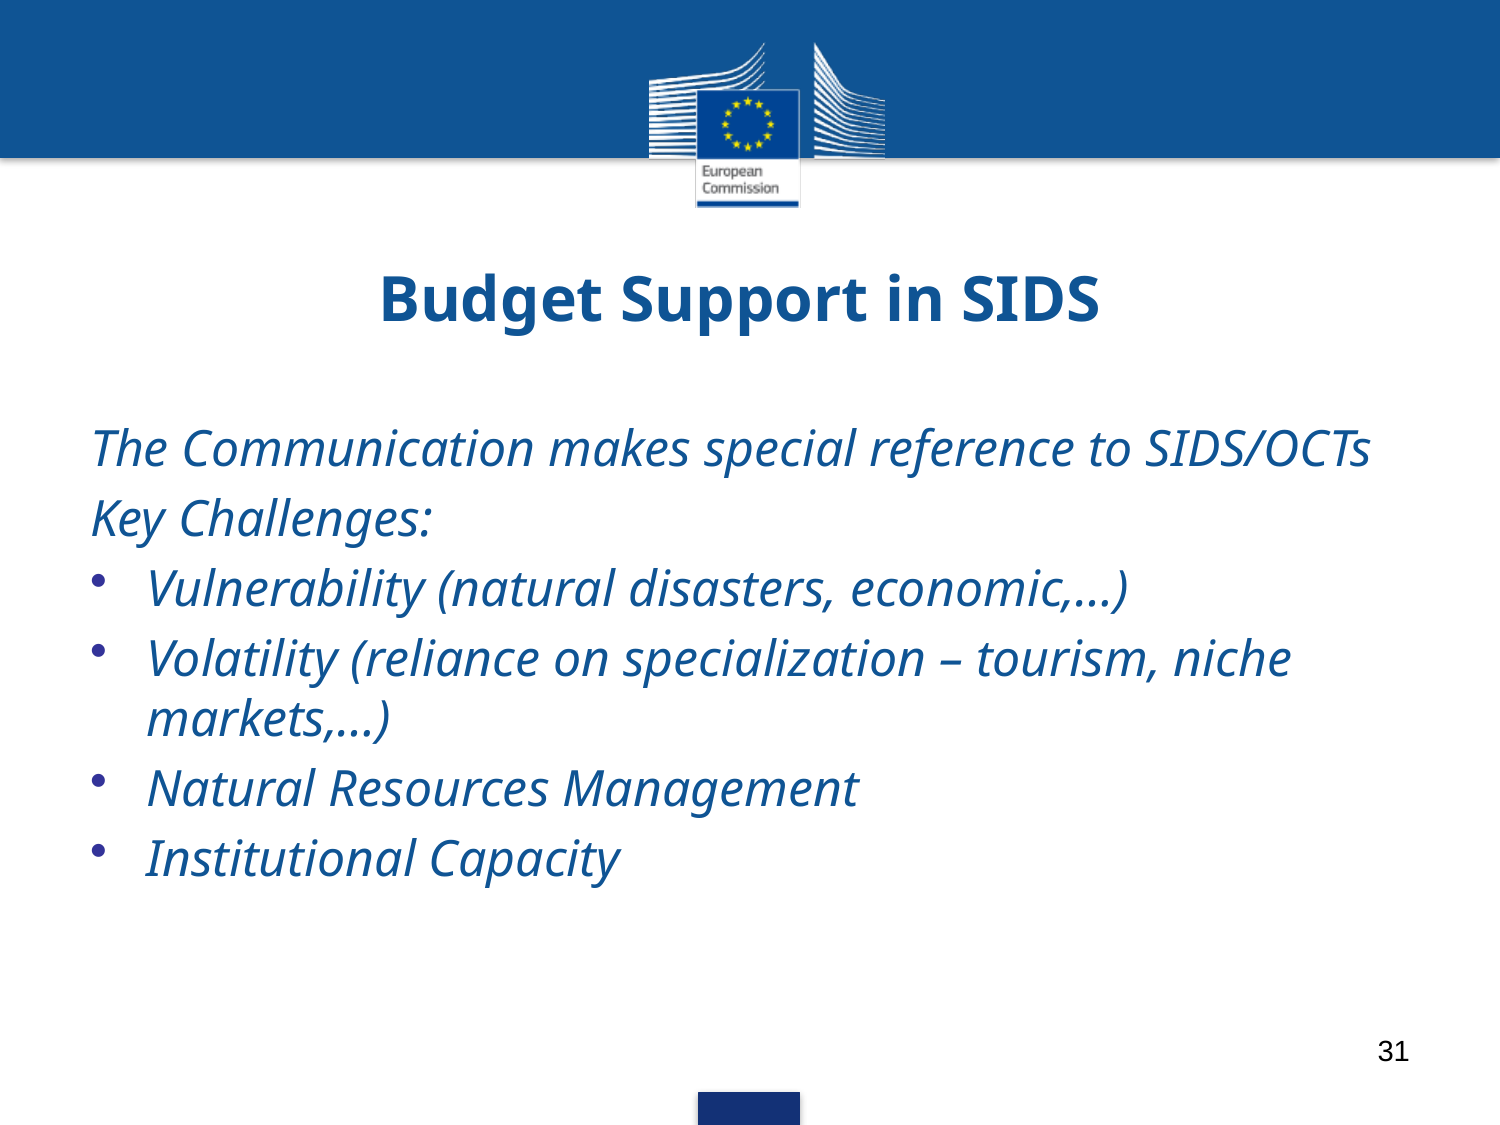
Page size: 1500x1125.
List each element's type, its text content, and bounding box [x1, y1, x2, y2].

slide_number 31 [1074, 1024, 1426, 1103]
title Budget Support in SIDS [64, 219, 1415, 374]
picture [649, 42, 885, 208]
list The Communication makes special reference to SIDS/OCTs Key Challenges: Vulnerability (natural disasters, economic,…) Volatility (reliance on specialization – tourism, niche markets,…) Natural Resources Management Institutional Capacity [75, 408, 1425, 988]
